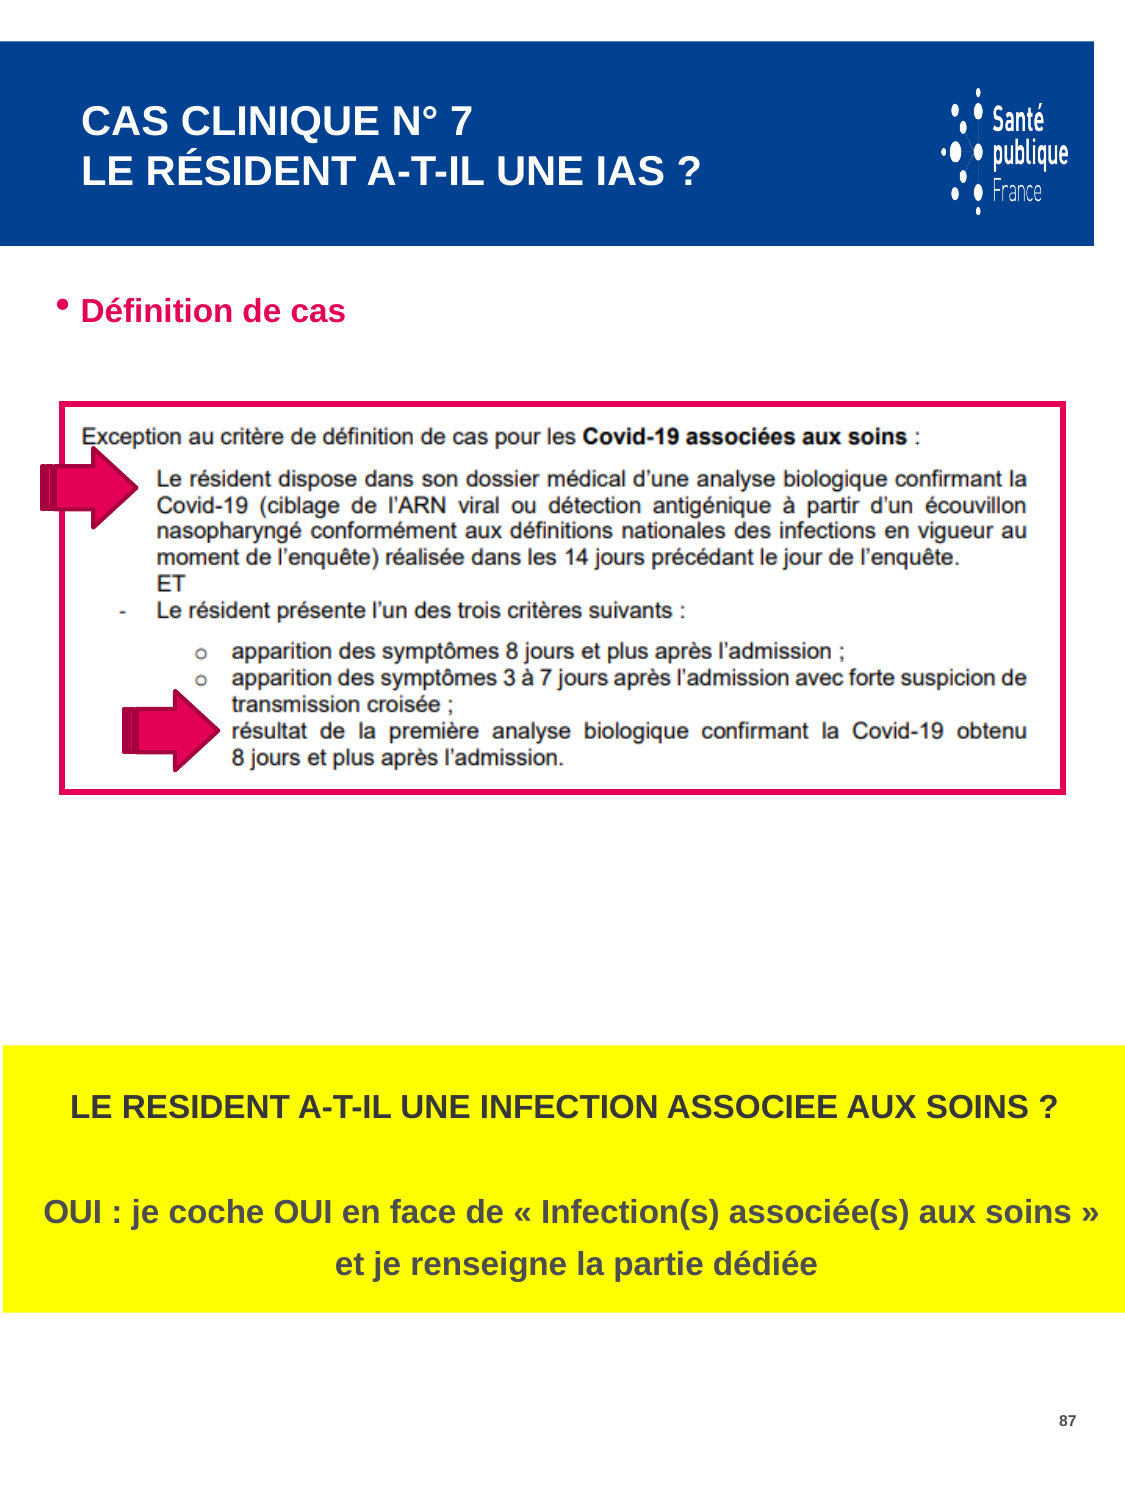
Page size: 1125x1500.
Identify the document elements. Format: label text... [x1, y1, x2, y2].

picture [941, 88, 1068, 215]
picture [64, 407, 1061, 789]
text_box [40, 464, 59, 512]
text_box LE RESIDENT A-T-IL UNE INFECTION ASSOCIEE aux soins ? OUI : je coche OUI en face de « Infection(s) associée(s) aux soins » et je renseigne la partie dédiée [2, 1045, 1125, 1313]
title CAS CLINIQUE N° 7 lE résident a-t-IL une IAS ? [75, 41, 908, 246]
text_box Définition de cas [42, 277, 1088, 337]
